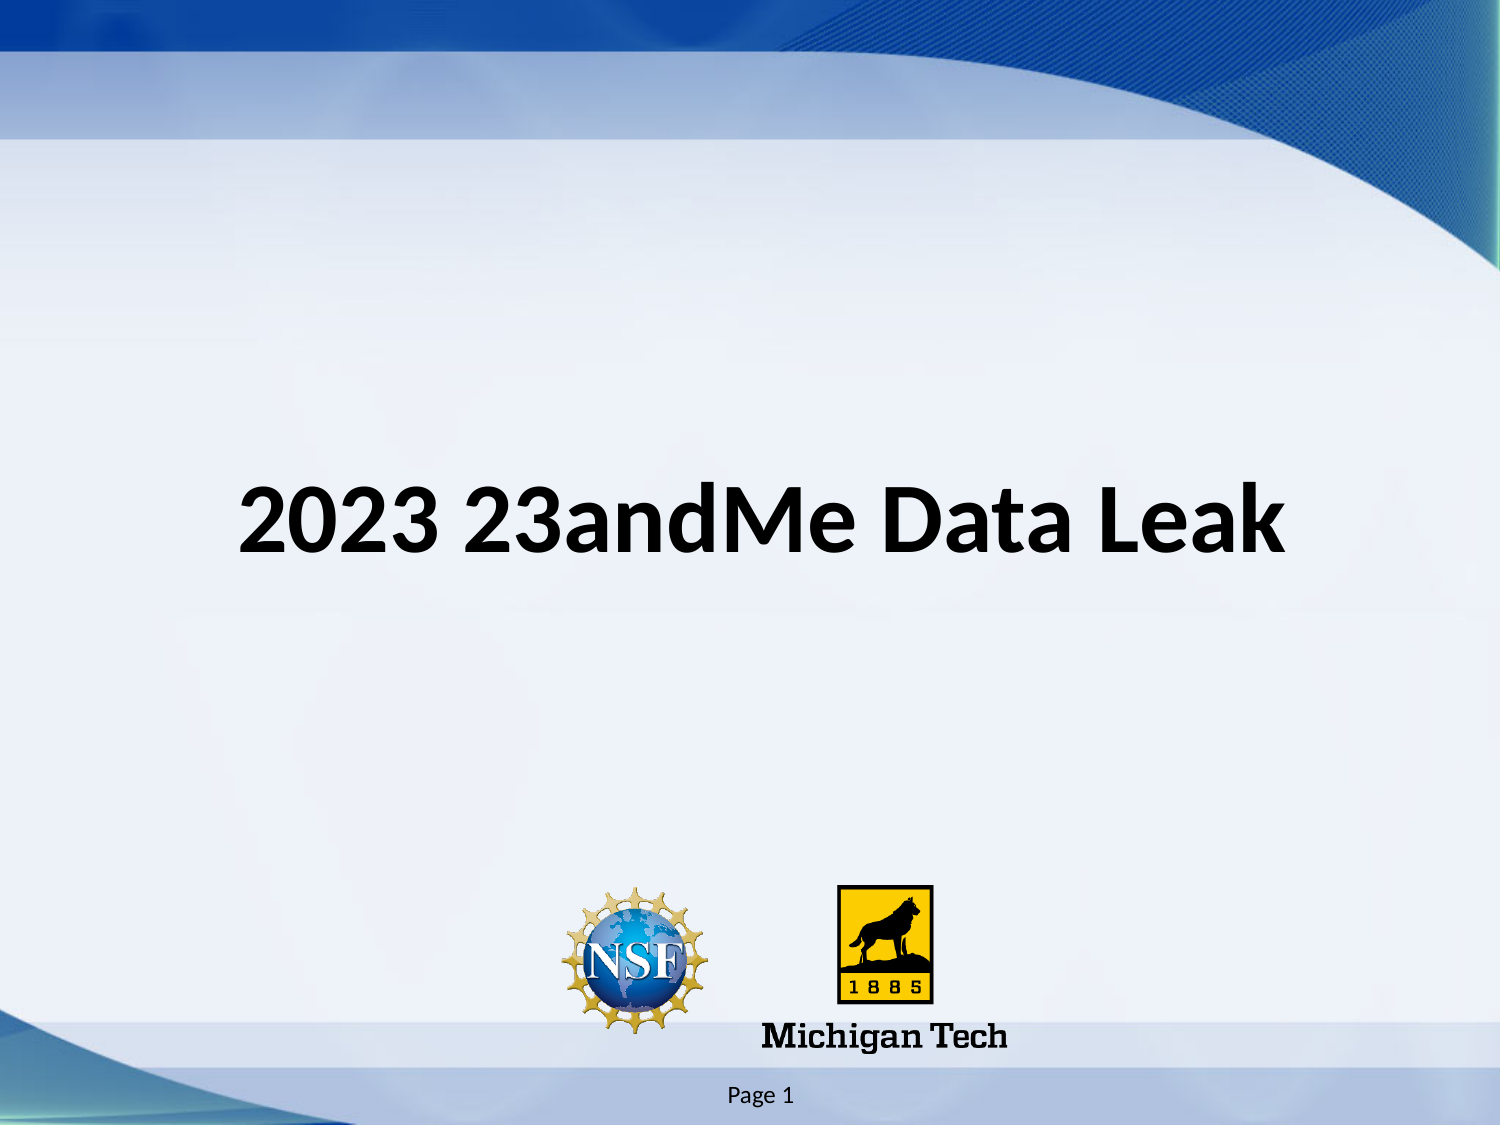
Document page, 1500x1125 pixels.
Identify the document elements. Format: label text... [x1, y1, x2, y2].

title 2023 23andMe Data Leak [125, 249, 1400, 776]
picture [0, 0, 1500, 1125]
